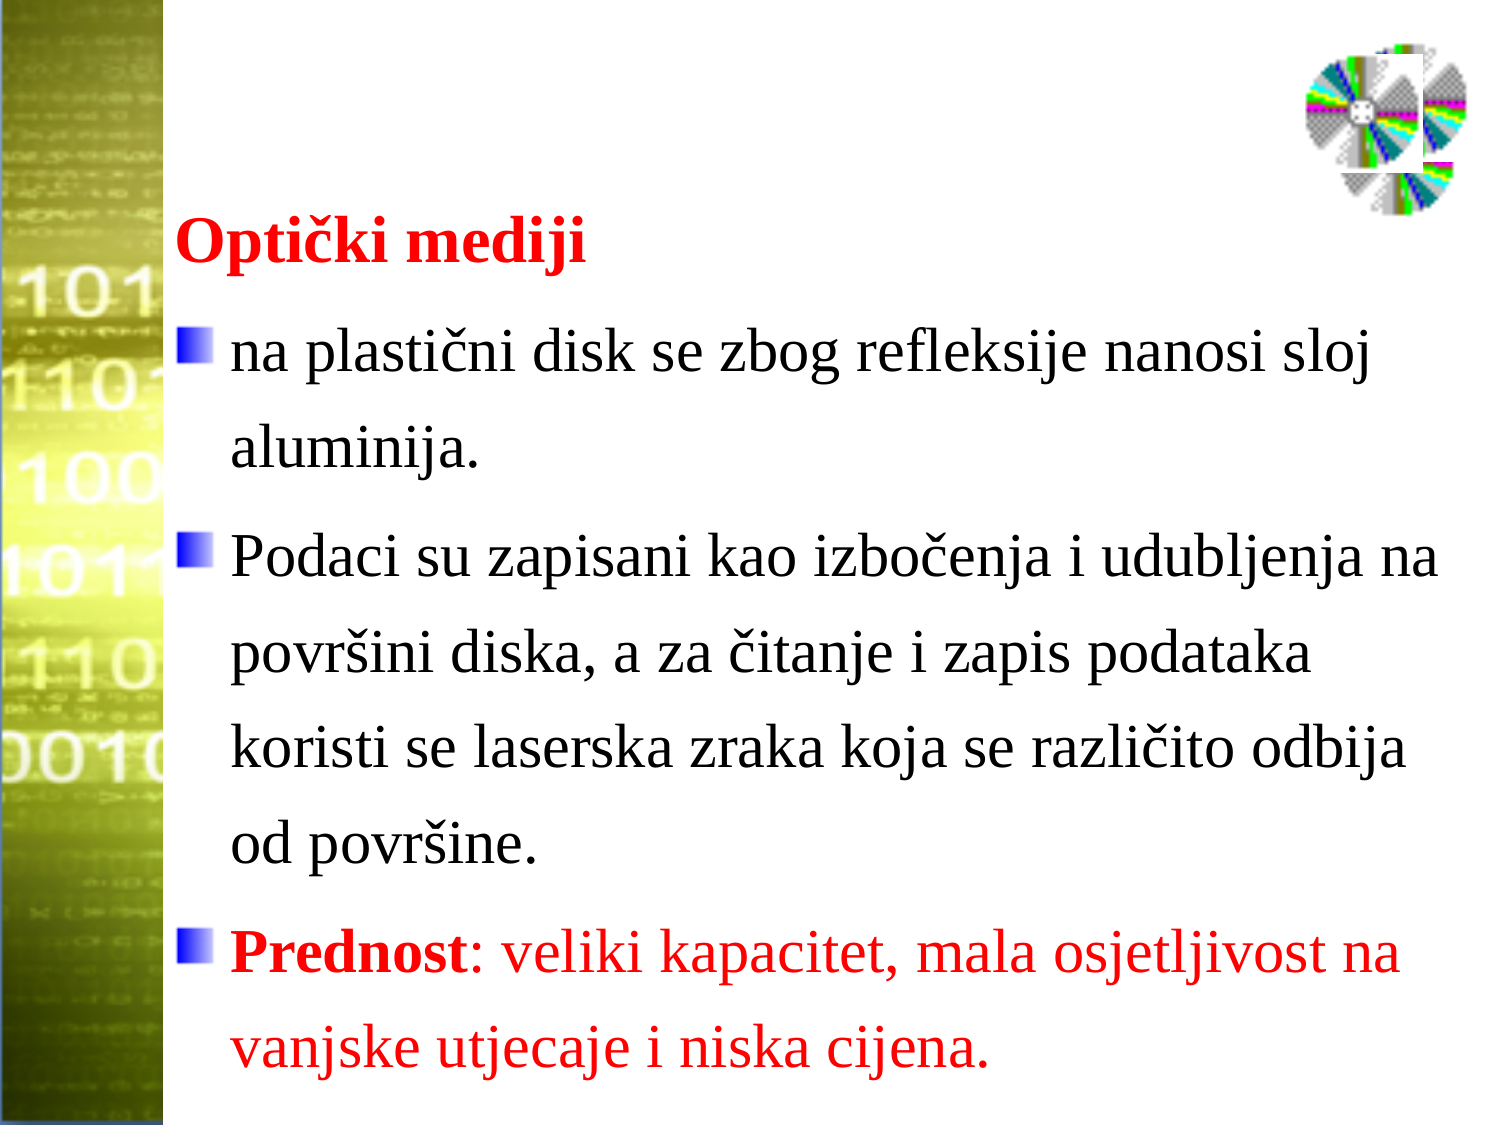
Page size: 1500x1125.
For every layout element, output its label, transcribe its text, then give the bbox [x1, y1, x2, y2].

list Optički mediji na plastični disk se zbog refleksije nanosi sloj aluminija. Podaci su zapisani kao izbočenja i udubljenja na površini diska, a za čitanje i zapis podataka koristi se laserska zraka koja se različito odbija od površine. Prednost: veliki kapacitet, mala osjetljivost na vanjske utjecaje i niska cijena. [166, 172, 1459, 872]
picture [174, 925, 219, 969]
picture [0, 0, 163, 1125]
picture [1303, 42, 1471, 221]
picture [174, 529, 219, 573]
picture [174, 324, 219, 369]
